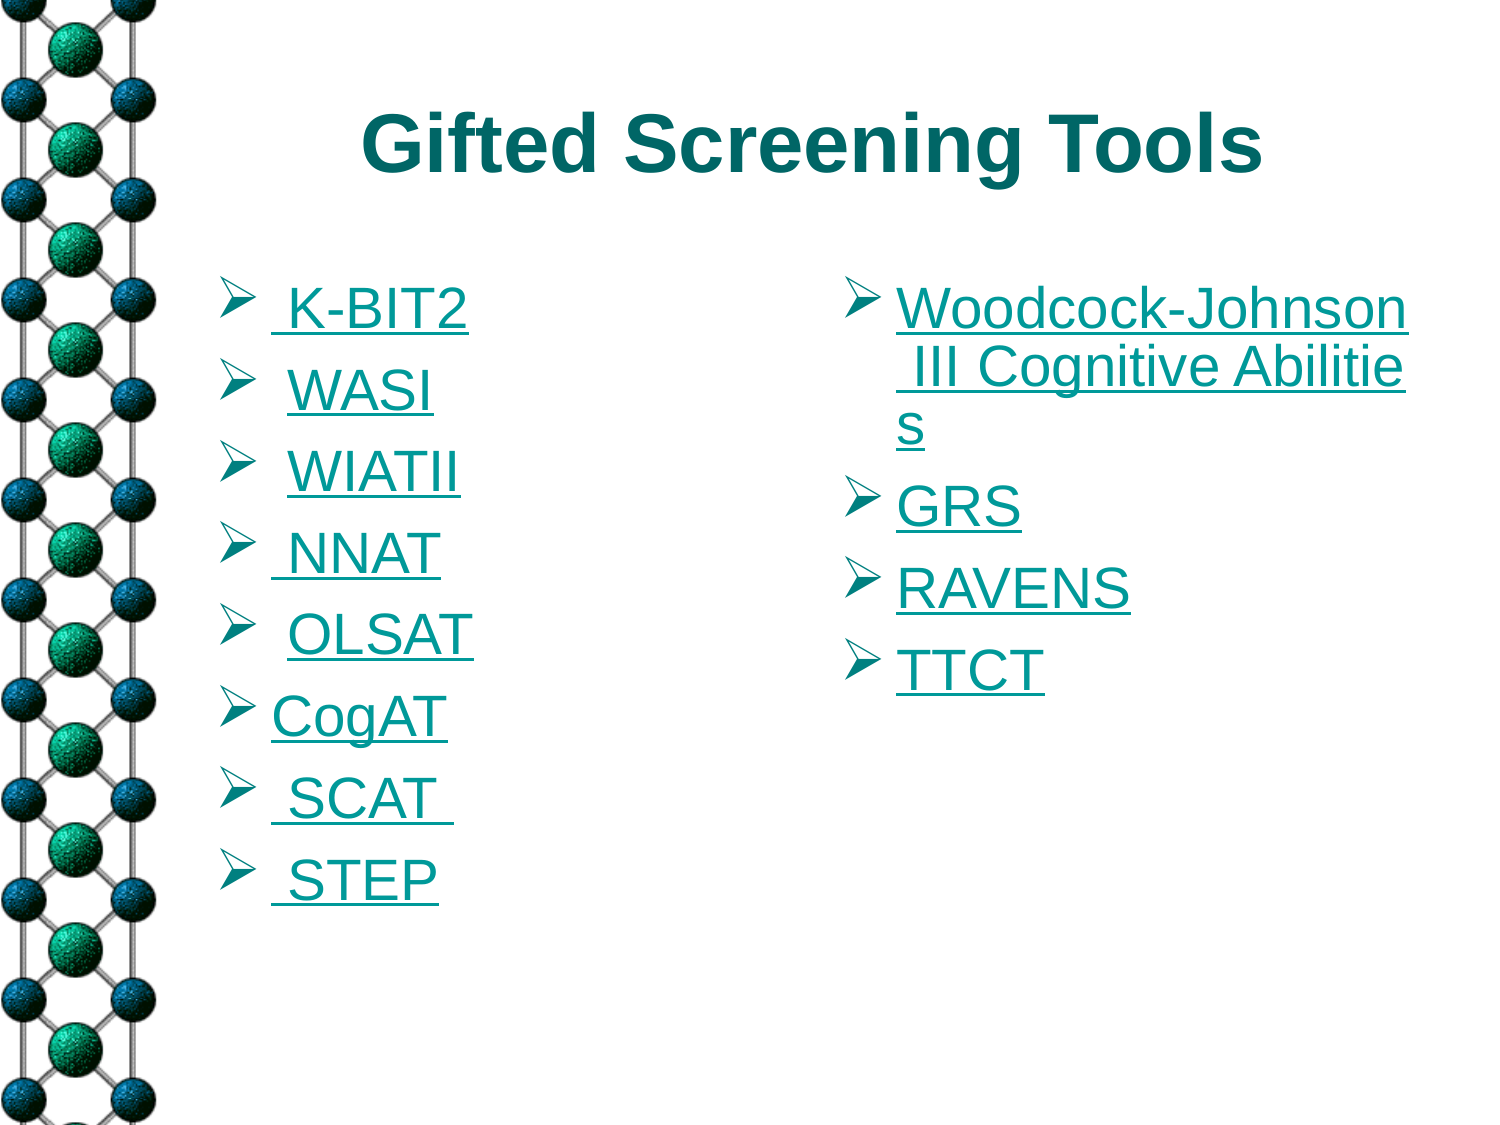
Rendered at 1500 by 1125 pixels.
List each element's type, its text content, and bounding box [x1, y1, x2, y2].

list Woodcock-Johnson III Cognitive Abilities GRS RAVENS TTCT [824, 262, 1426, 1006]
title Gifted Screening Tools [199, 44, 1426, 233]
picture [0, 0, 1500, 1125]
list K-BIT2 WASI WIATII NNAT OLSAT CogAT SCAT STEP [199, 262, 801, 1006]
